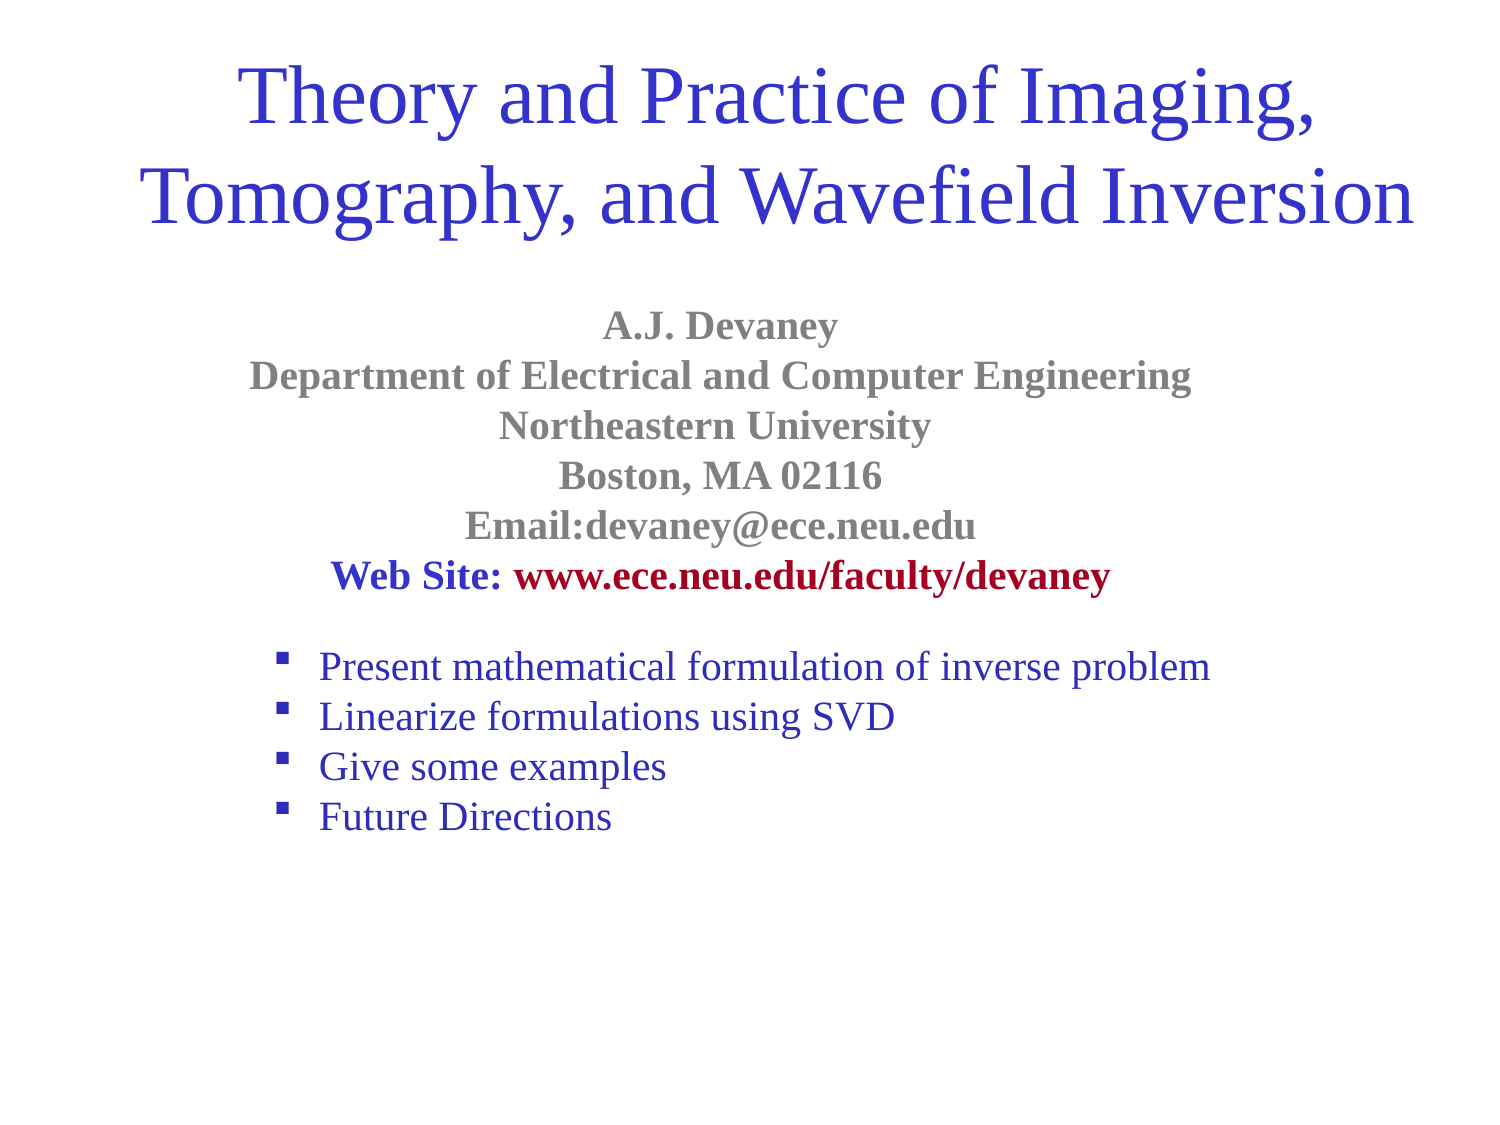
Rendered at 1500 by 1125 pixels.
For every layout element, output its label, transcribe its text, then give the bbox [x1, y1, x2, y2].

text_box A.J. Devaney Department of Electrical and Computer Engineering Northeastern University Boston, MA 02116 Email:devaney@ece.neu.edu Web Site: www.ece.neu.edu/faculty/devaney [234, 290, 1208, 606]
title Theory and Practice of Imaging, Tomography, and Wavefield Inversion [112, 37, 1444, 244]
text_box Present mathematical formulation of inverse problem Linearize formulations using SVD Give some examples Future Directions [258, 631, 1242, 947]
